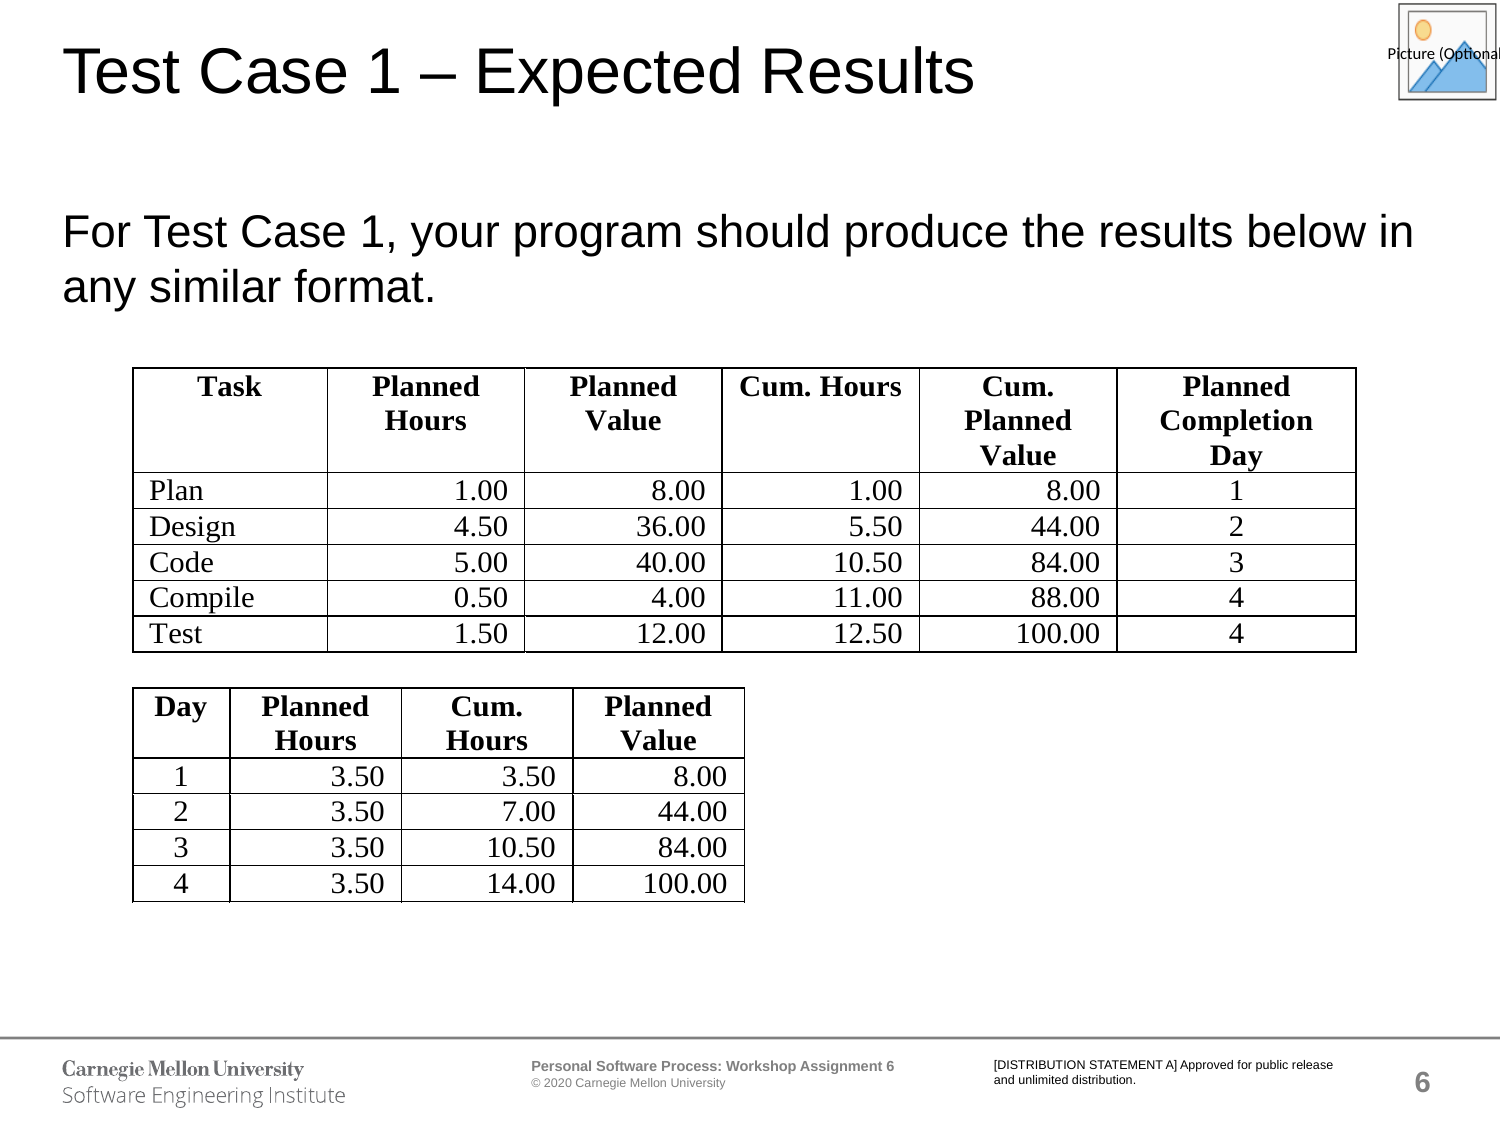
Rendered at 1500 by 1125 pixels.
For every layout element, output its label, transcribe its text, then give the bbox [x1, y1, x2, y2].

picture [1394, 0, 1500, 105]
title Test Case 1 – Expected Results [62, 37, 1338, 182]
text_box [45, 367, 1417, 988]
list For Test Case 1, your program should produce the results below in any similar format. [62, 201, 1431, 1000]
